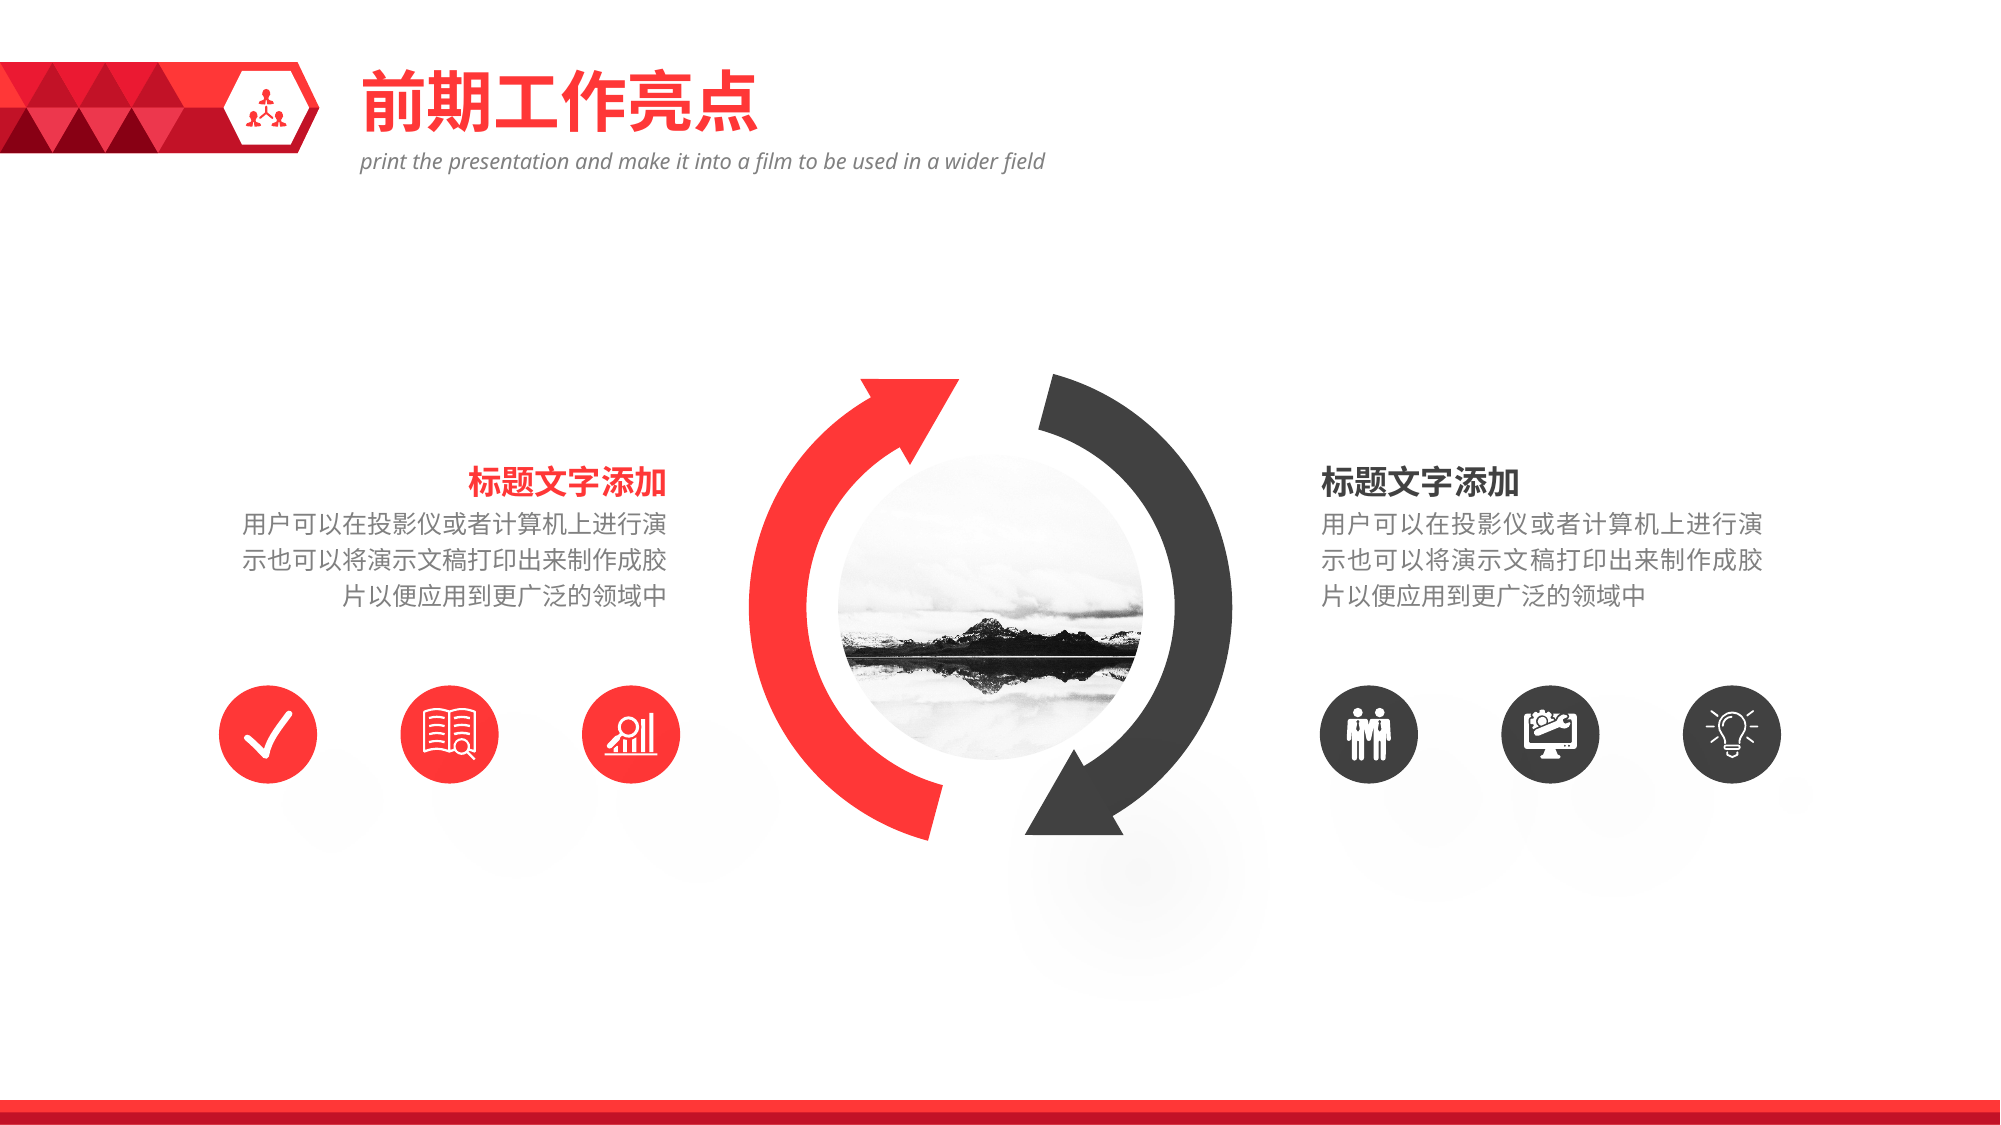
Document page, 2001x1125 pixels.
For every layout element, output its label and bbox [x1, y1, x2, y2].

text_box [217, 684, 319, 785]
text_box [1681, 684, 1783, 785]
text_box [1036, 372, 1234, 816]
text_box [604, 712, 658, 756]
picture [838, 454, 1144, 760]
text_box [747, 393, 945, 843]
text_box [422, 706, 477, 762]
text_box [210, 446, 683, 620]
text_box [242, 709, 294, 760]
text_box [581, 684, 682, 785]
text_box [1306, 446, 1779, 620]
text_box [1022, 760, 1126, 837]
text_box [858, 377, 962, 454]
text_box [1523, 708, 1578, 760]
text_box [1345, 706, 1392, 762]
text_box [345, 52, 1148, 180]
text_box [1318, 684, 1420, 785]
text_box [1704, 709, 1760, 760]
text_box [1500, 684, 1601, 785]
text_box [399, 684, 500, 785]
